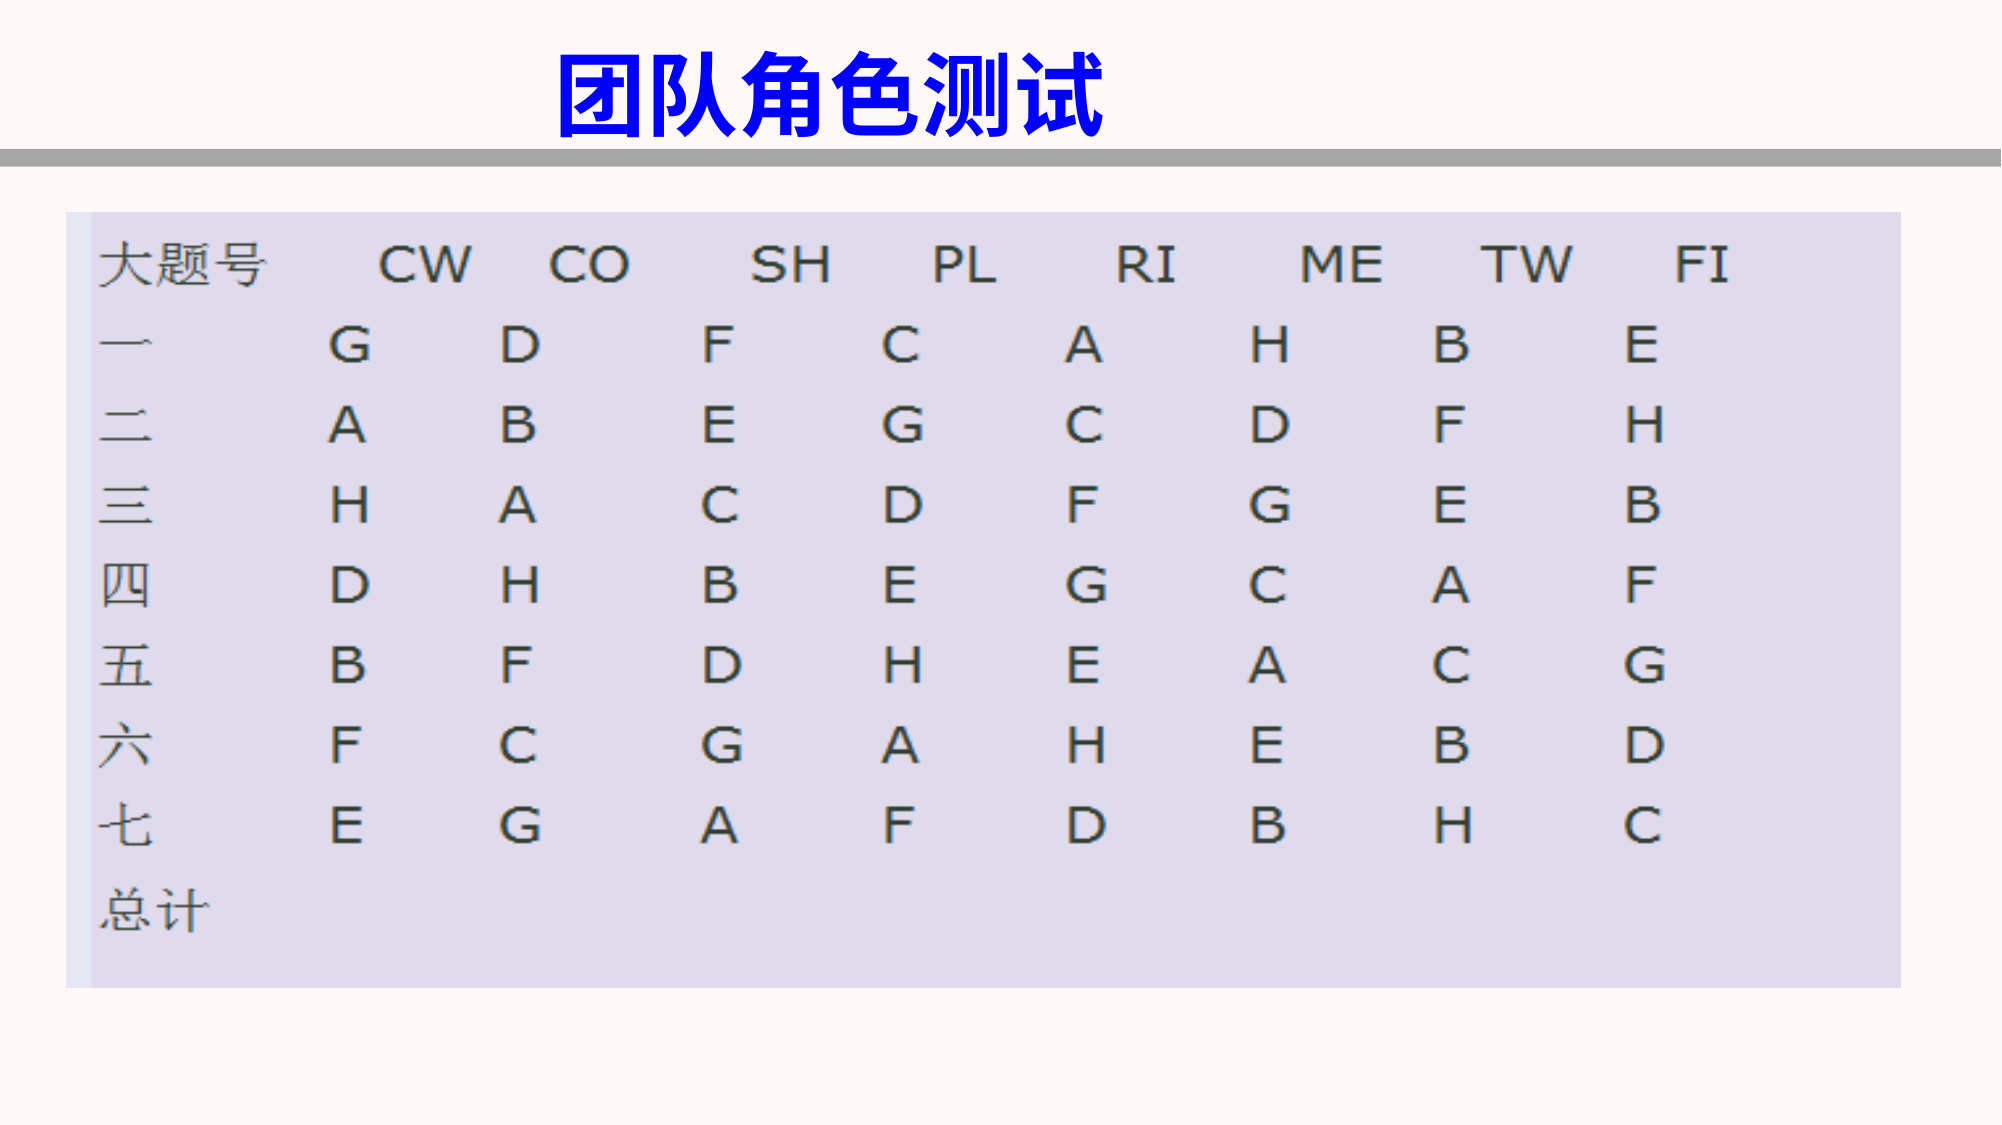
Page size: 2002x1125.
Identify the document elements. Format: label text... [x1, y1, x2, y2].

title 团队角色测试 [539, 31, 1120, 211]
picture [66, 212, 1902, 988]
